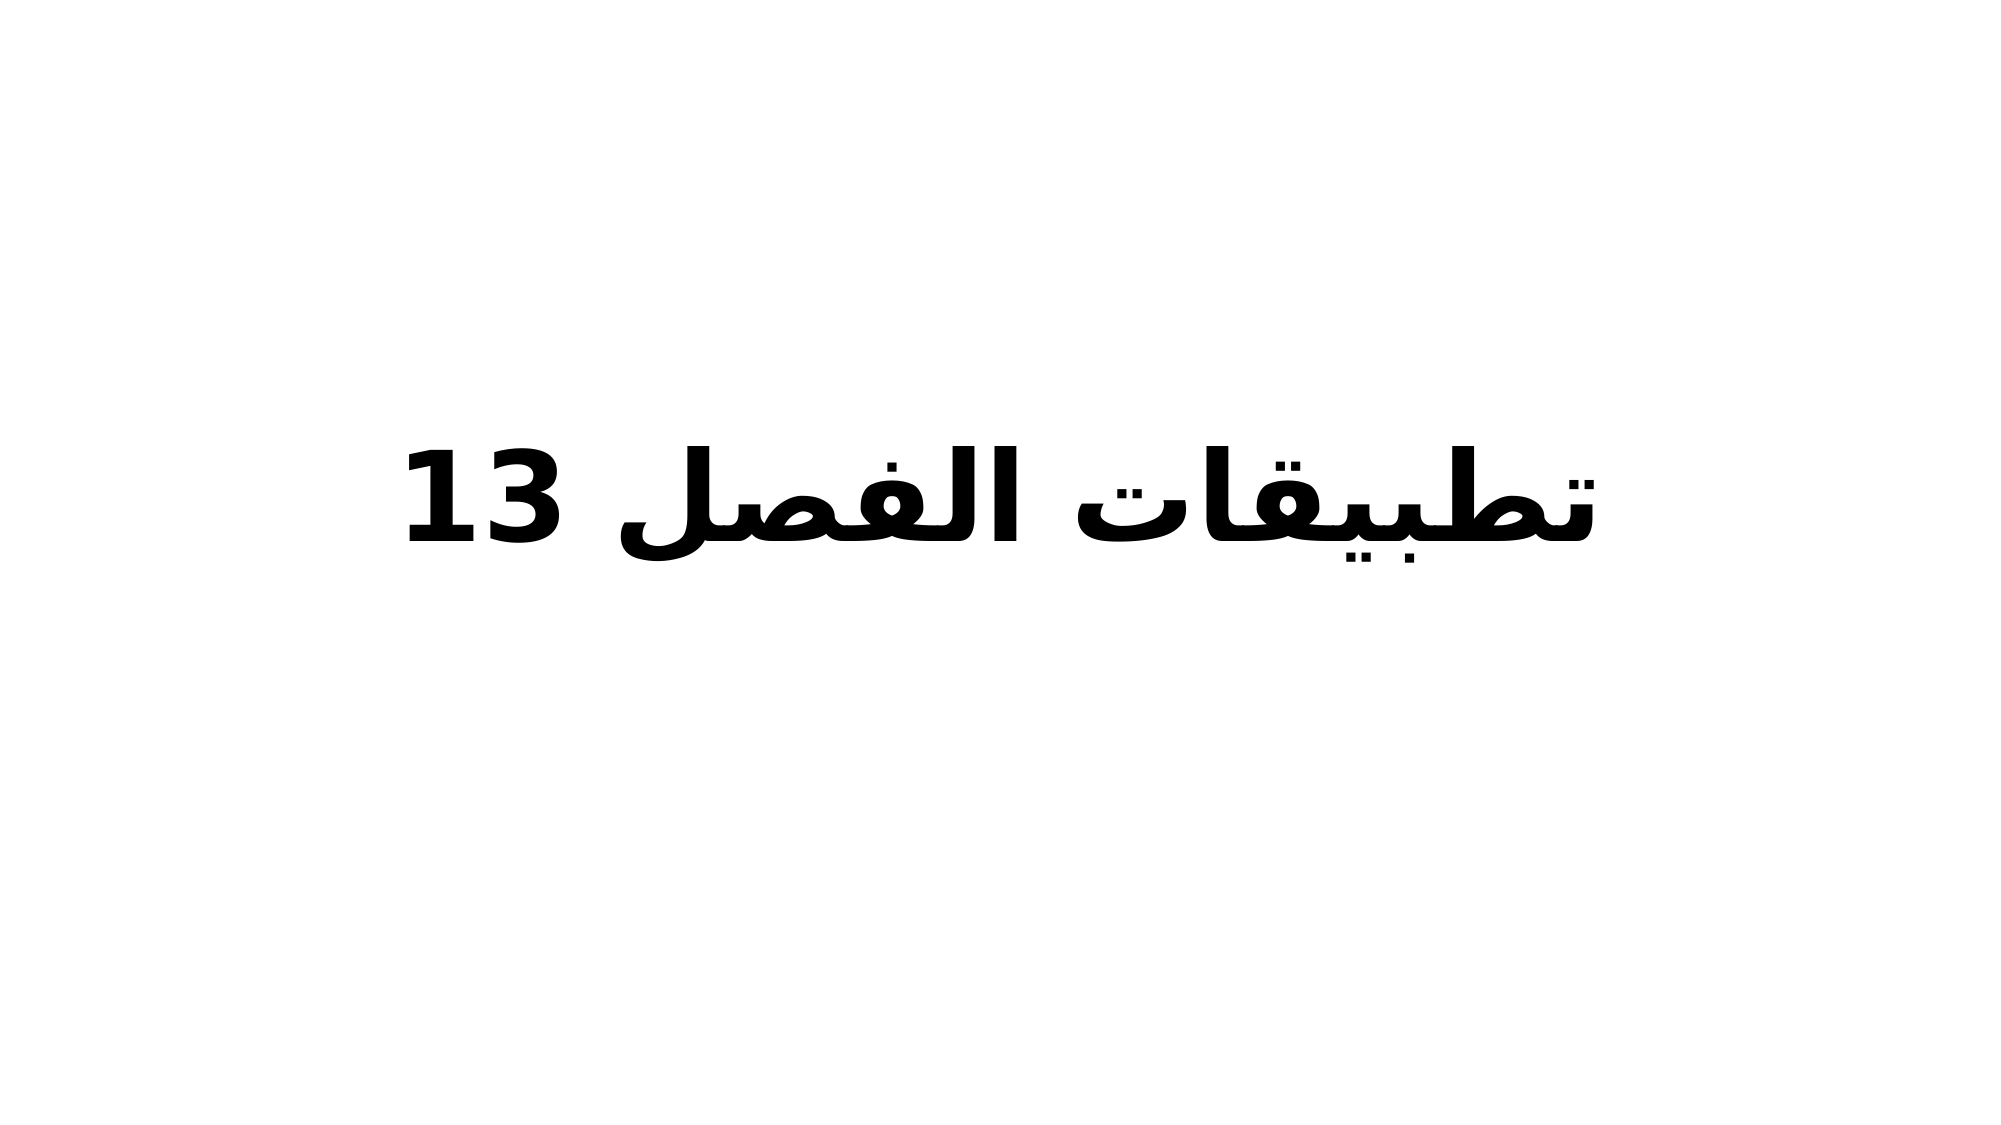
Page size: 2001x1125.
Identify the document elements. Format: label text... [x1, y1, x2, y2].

title تطبيقات الفصل 13 [249, 184, 1750, 576]
